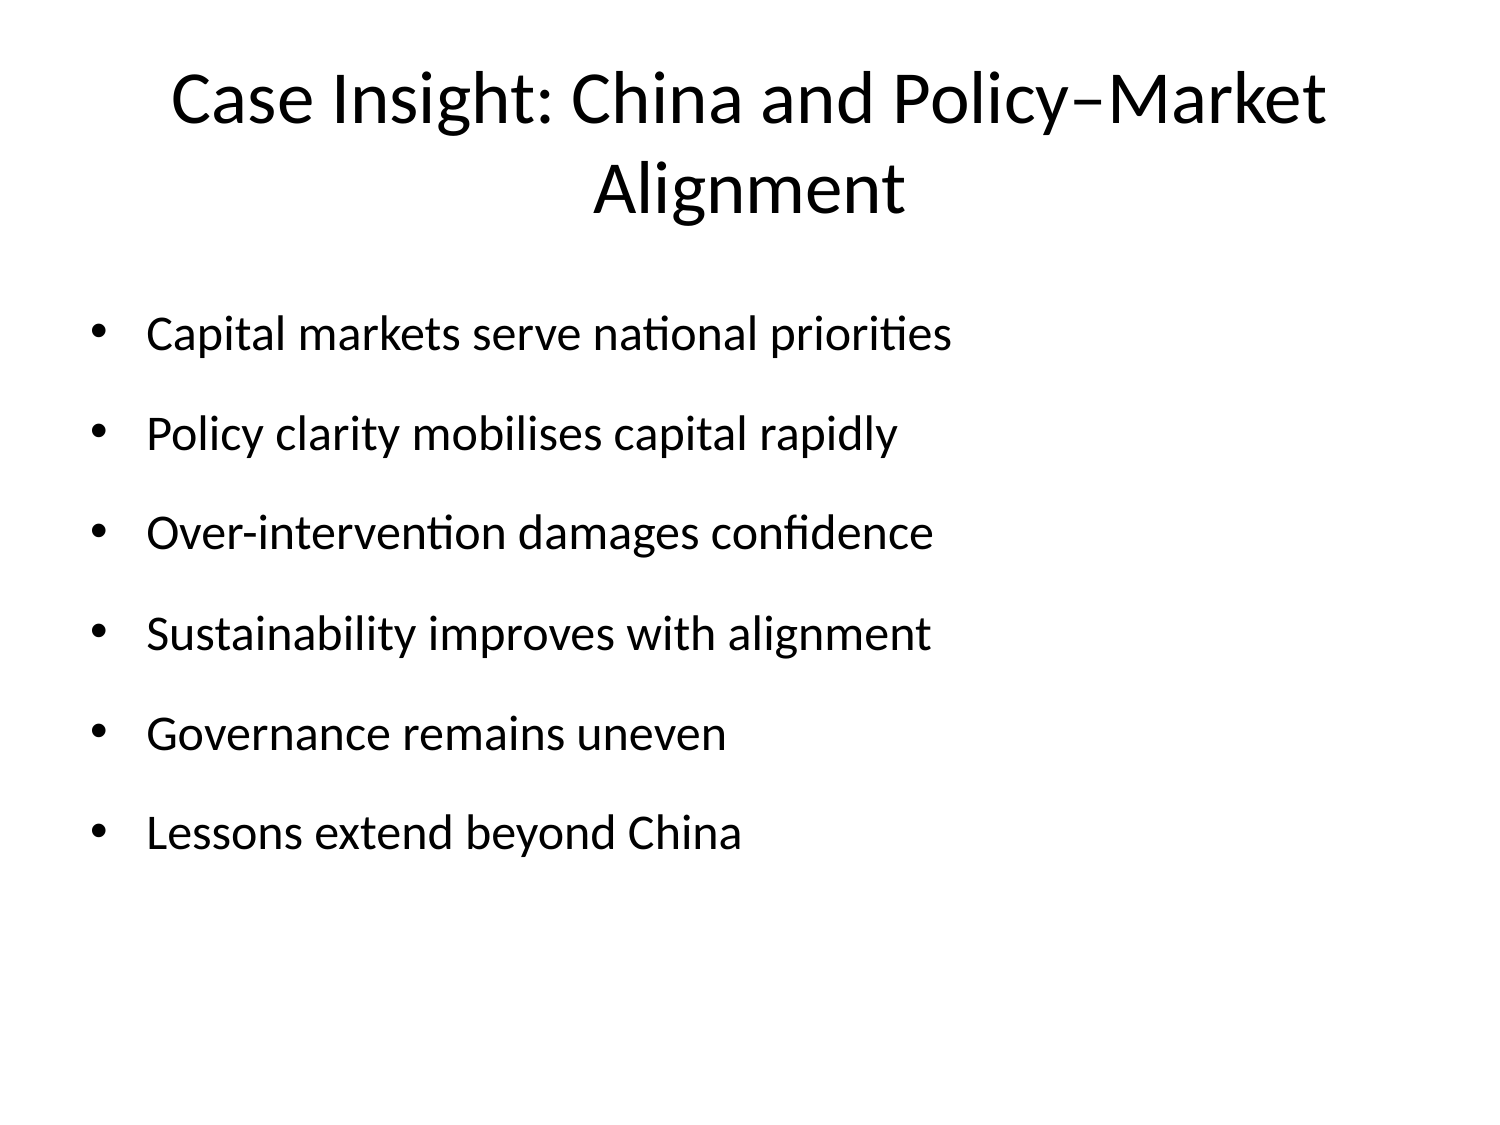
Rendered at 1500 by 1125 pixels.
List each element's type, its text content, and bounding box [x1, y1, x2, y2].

list Capital markets serve national priorities Policy clarity mobilises capital rapidly Over-intervention damages confidence Sustainability improves with alignment Governance remains uneven Lessons extend beyond China [75, 262, 1425, 1005]
title Case Insight: China and Policy–Market Alignment [75, 45, 1425, 233]
